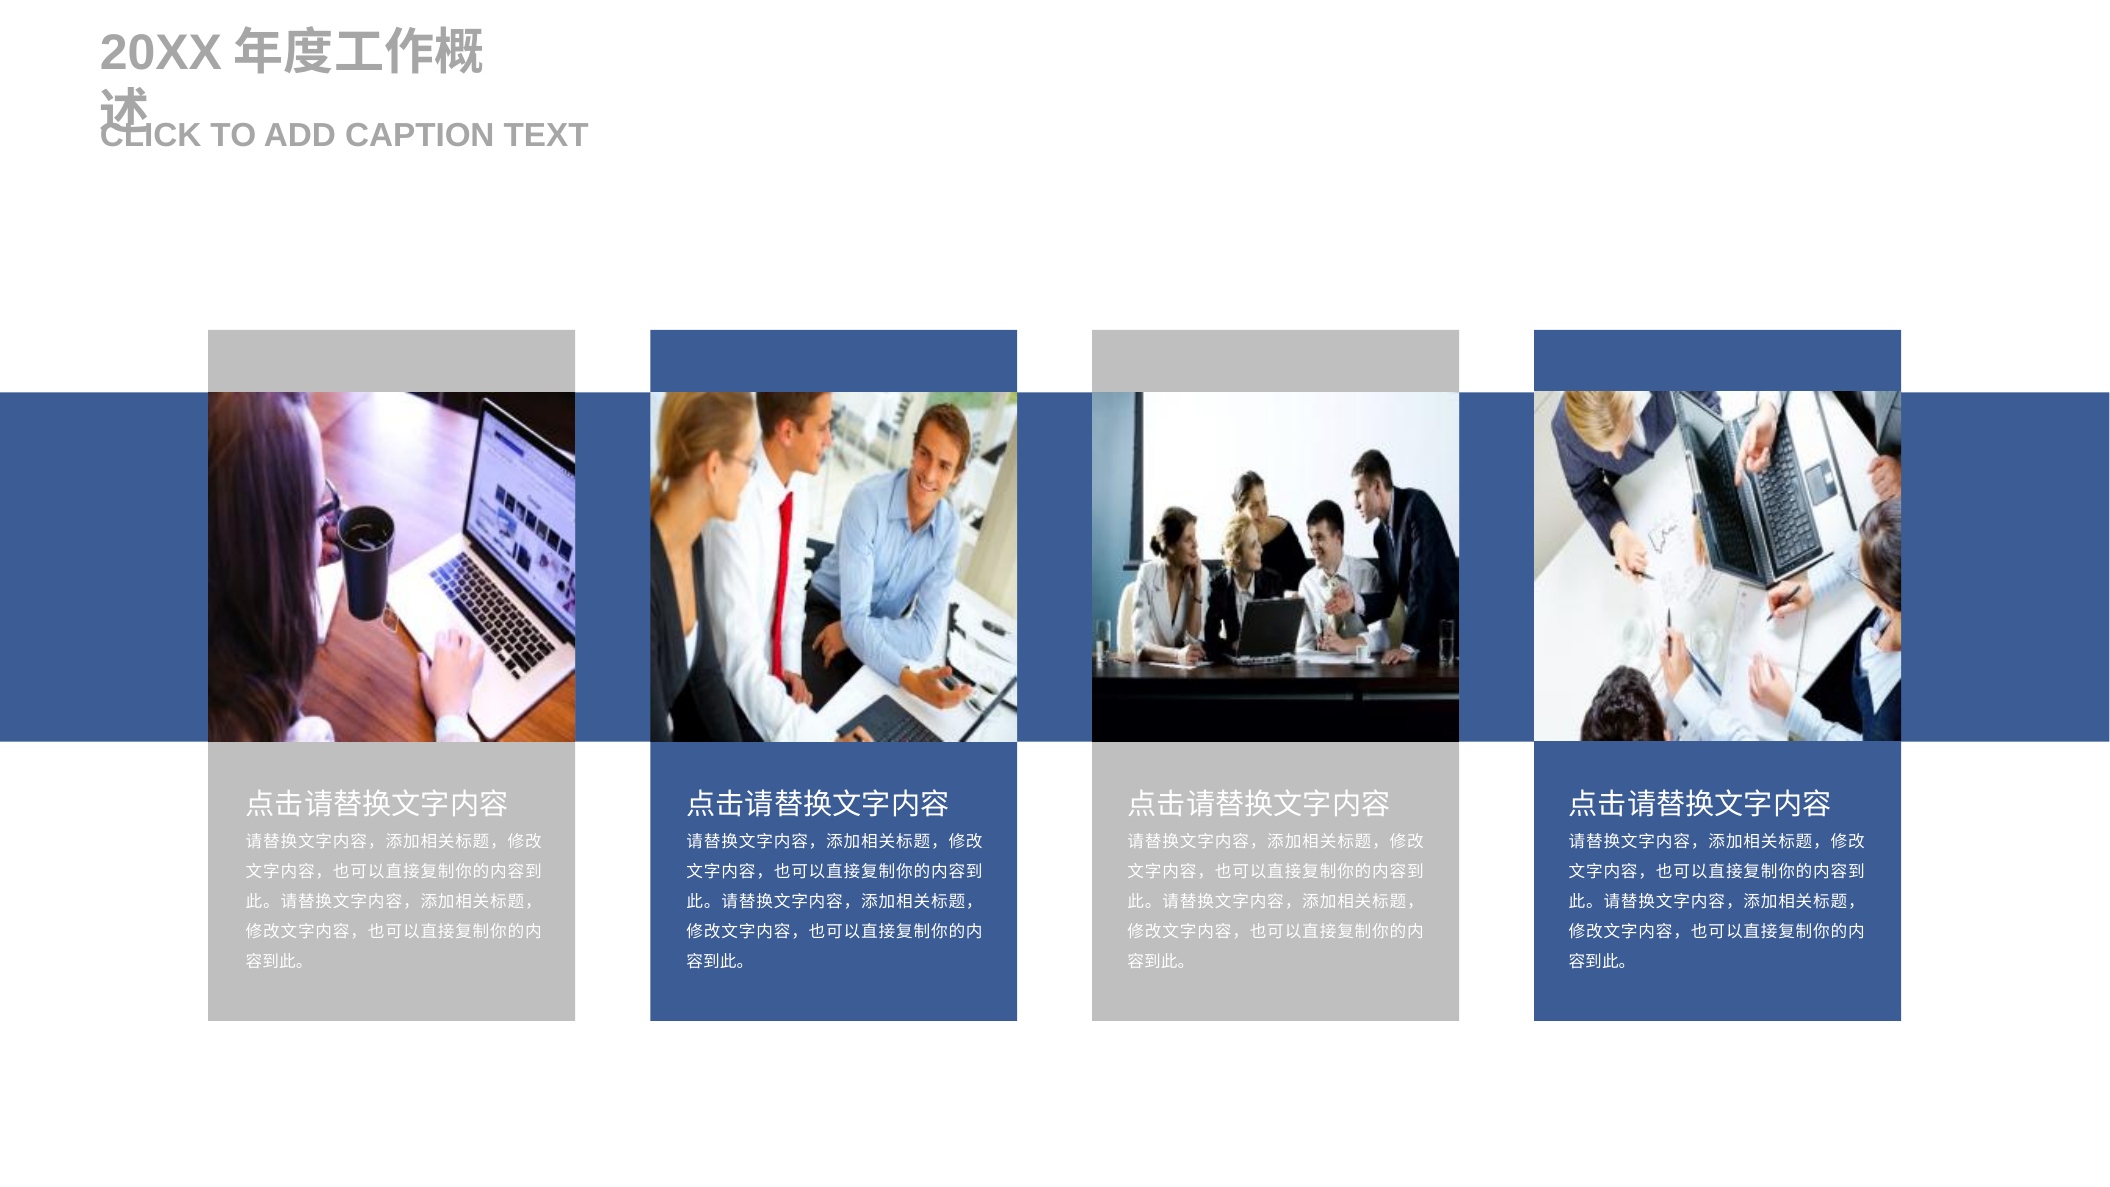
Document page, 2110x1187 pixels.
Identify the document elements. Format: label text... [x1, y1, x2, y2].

text_box 20XX年度工作概述 [99, 19, 534, 113]
text_box [1902, 391, 2110, 743]
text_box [208, 329, 1902, 1021]
text_box CLICK TO ADD CAPTION TEXT [99, 113, 629, 154]
text_box [0, 391, 208, 743]
